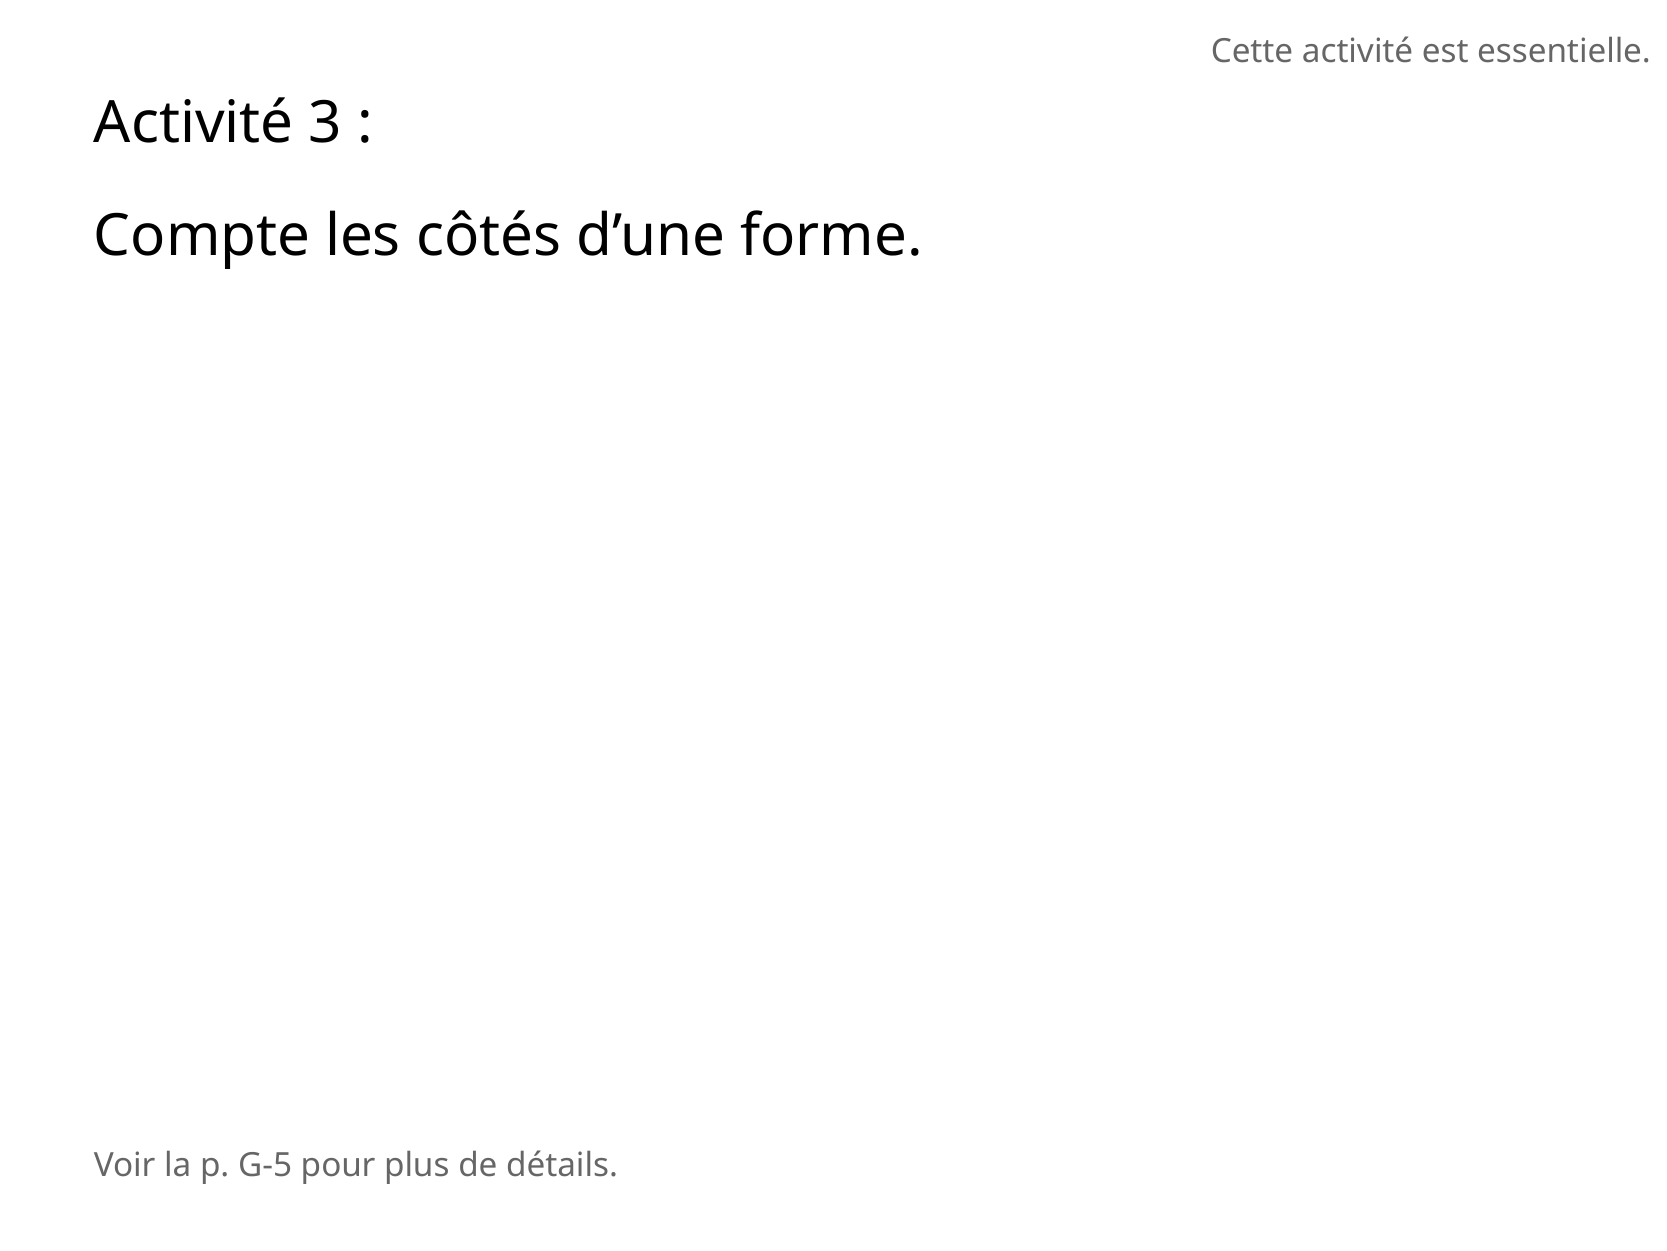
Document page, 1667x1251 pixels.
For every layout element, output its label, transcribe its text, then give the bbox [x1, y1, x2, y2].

text_box Cette activité est essentielle. [939, 21, 1667, 77]
text_box Activité 3 : [79, 77, 1667, 162]
text_box Voir la p. G-5 pour plus de détails. [79, 1135, 807, 1190]
text_box Compte les côtés d’une forme. [79, 189, 1667, 275]
